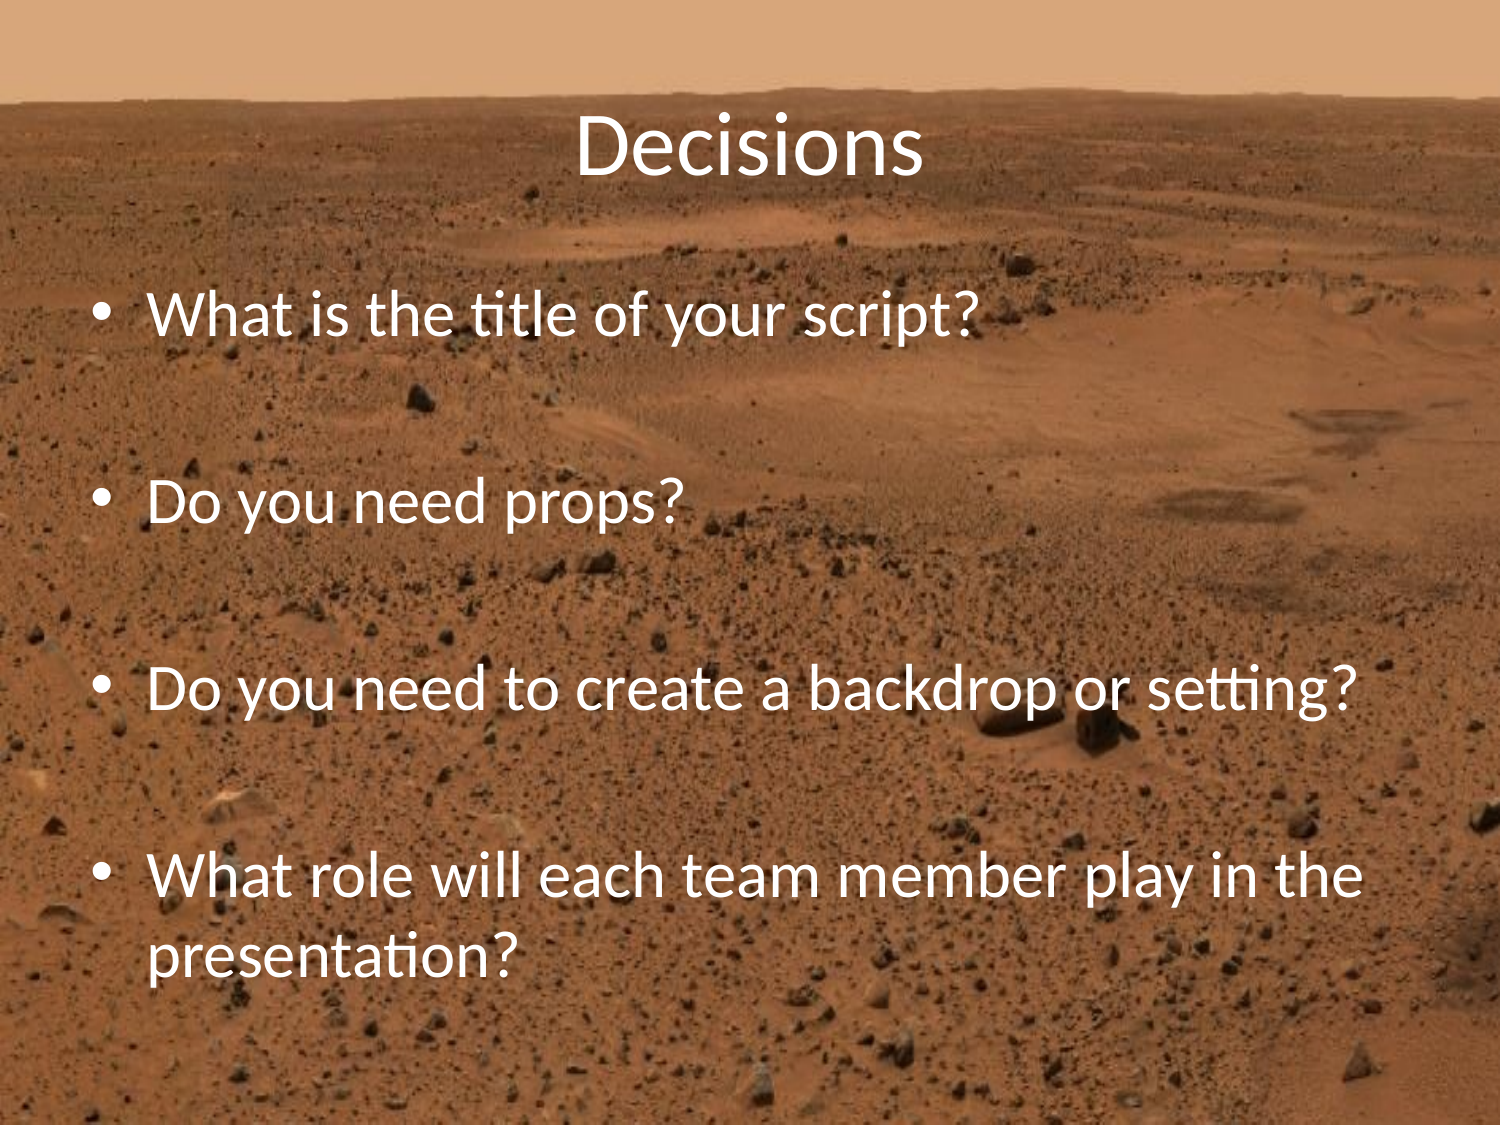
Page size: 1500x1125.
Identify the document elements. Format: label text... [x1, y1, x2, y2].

list What is the title of your script? Do you need props? Do you need to create a backdrop or setting? What role will each team member play in the presentation? [75, 262, 1425, 1005]
picture [0, 0, 1500, 1125]
title Decisions [75, 45, 1425, 233]
